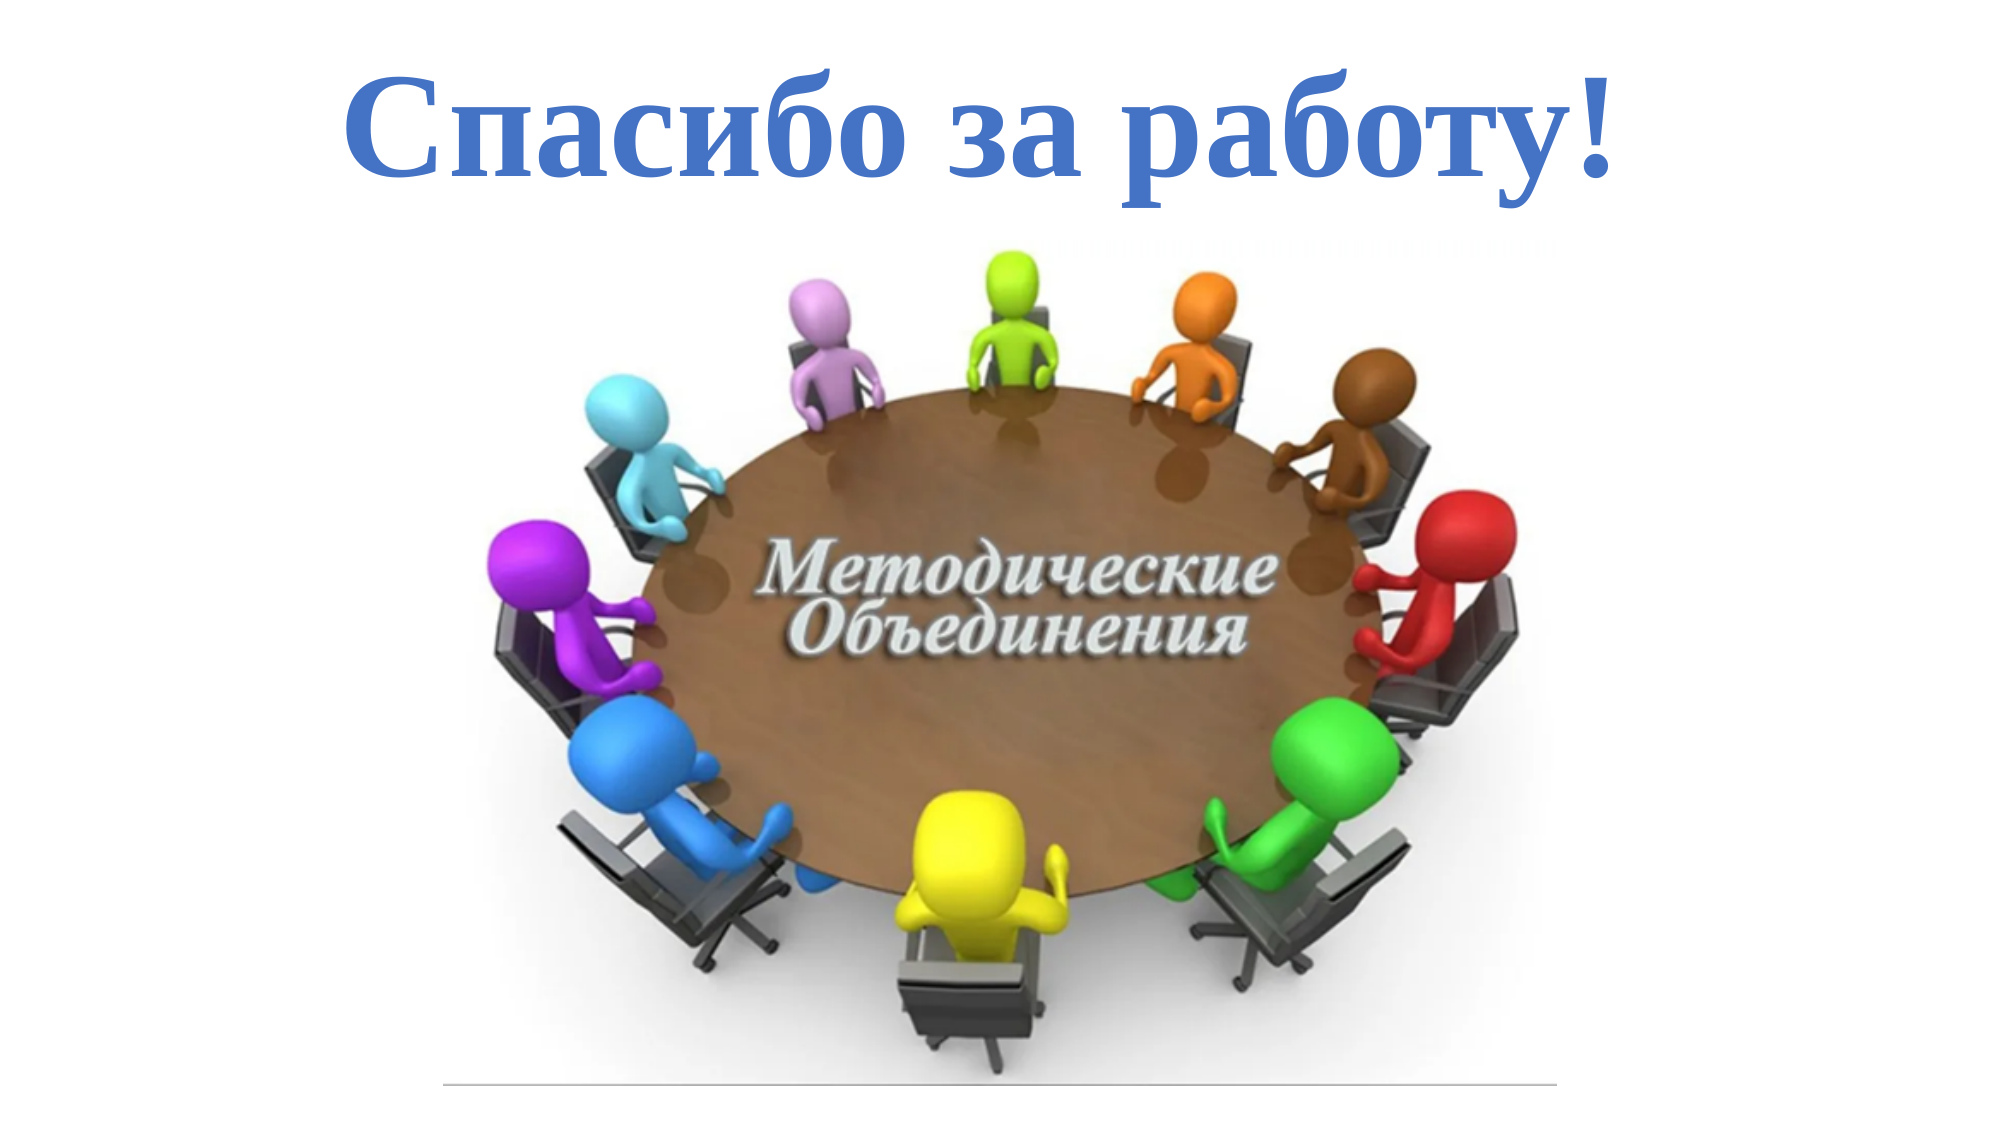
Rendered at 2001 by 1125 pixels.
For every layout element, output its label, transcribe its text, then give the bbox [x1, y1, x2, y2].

text_box Спасибо за работу! [94, 18, 1906, 214]
picture [443, 240, 1557, 1086]
